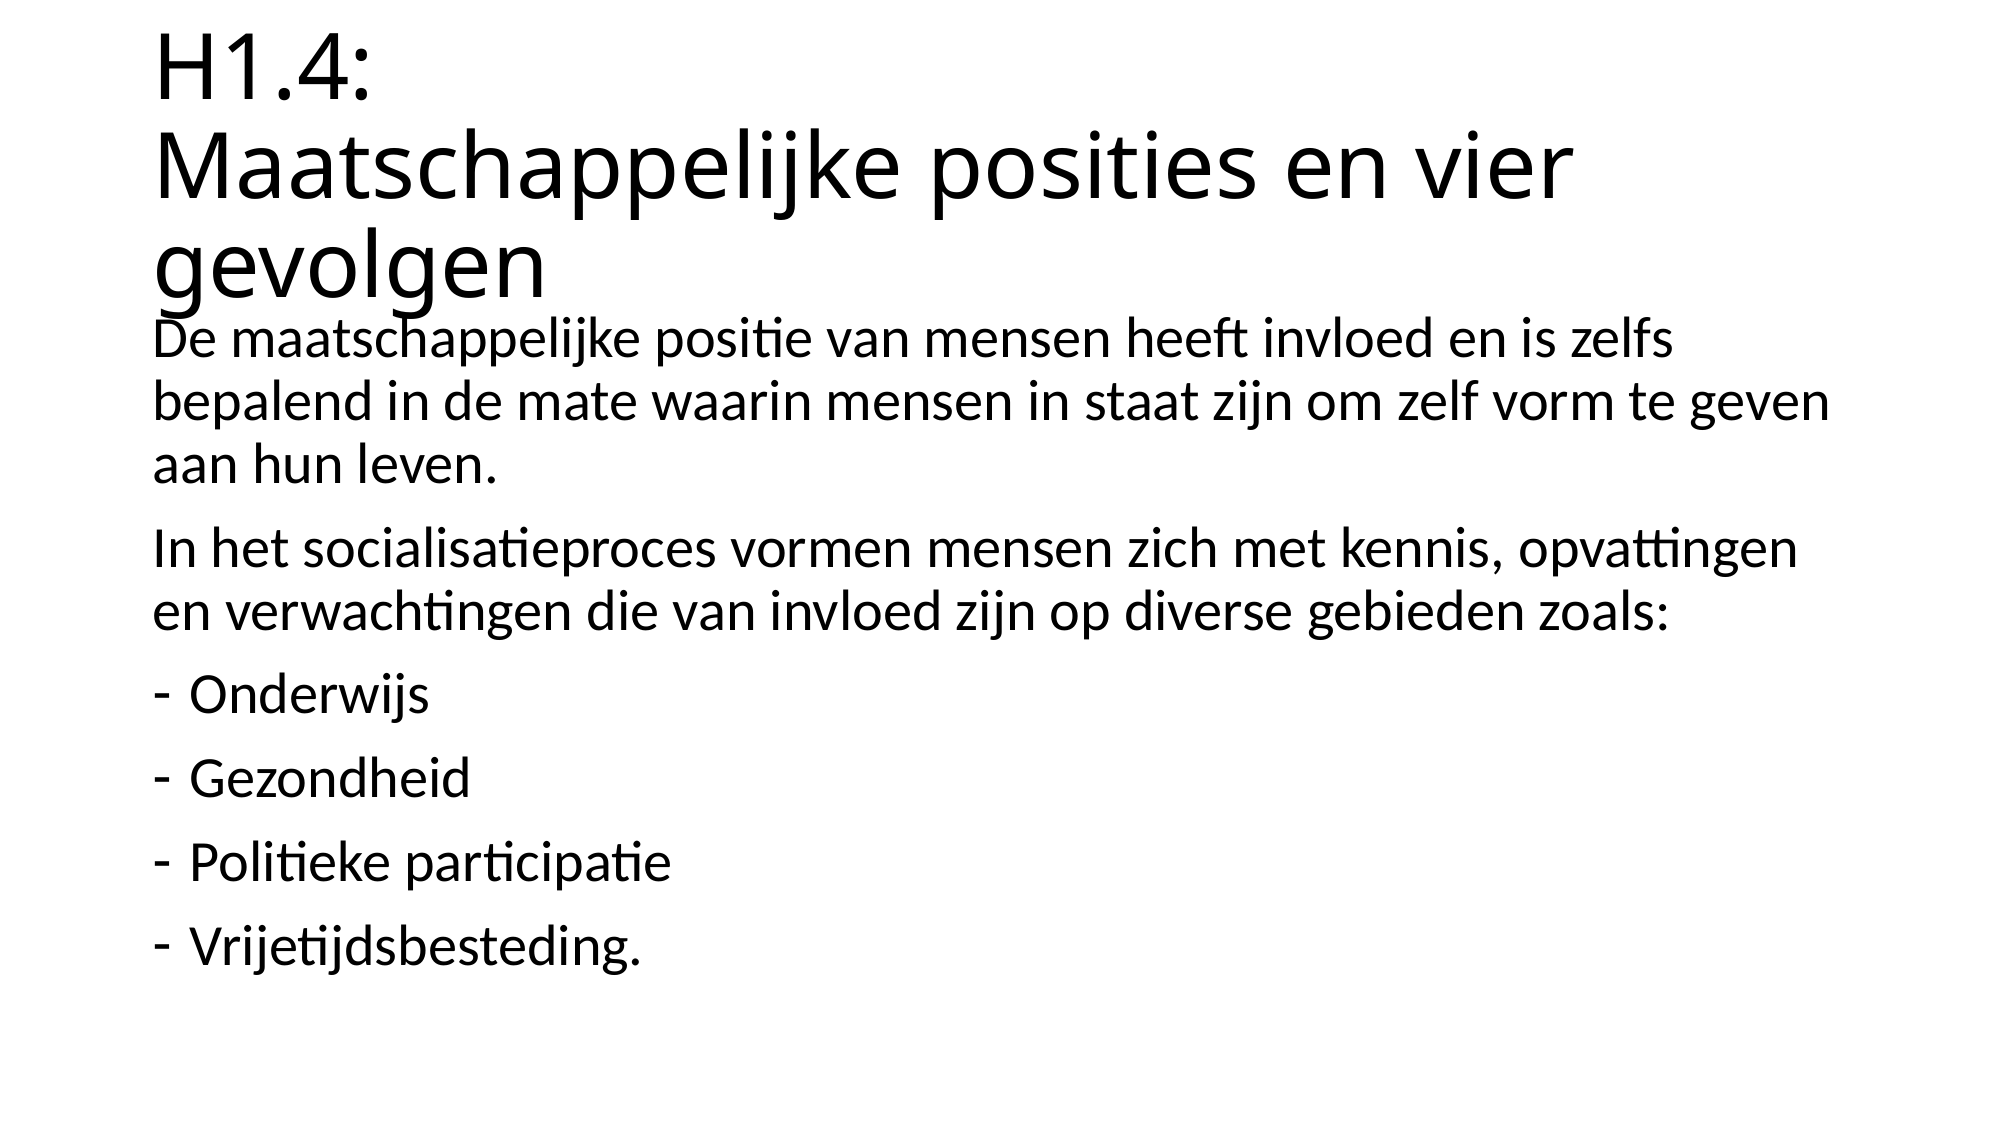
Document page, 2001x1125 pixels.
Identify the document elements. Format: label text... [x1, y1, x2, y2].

list De maatschappelijke positie van mensen heeft invloed en is zelfs bepalend in de mate waarin mensen in staat zijn om zelf vorm te geven aan hun leven. In het socialisatieproces vormen mensen zich met kennis, opvattingen en verwachtingen die van invloed zijn op diverse gebieden zoals: Onderwijs Gezondheid Politieke participatie Vrijetijdsbesteding. [137, 299, 1863, 1014]
title H1.4: Maatschappelijke posities en vier gevolgen [137, 59, 1863, 278]
